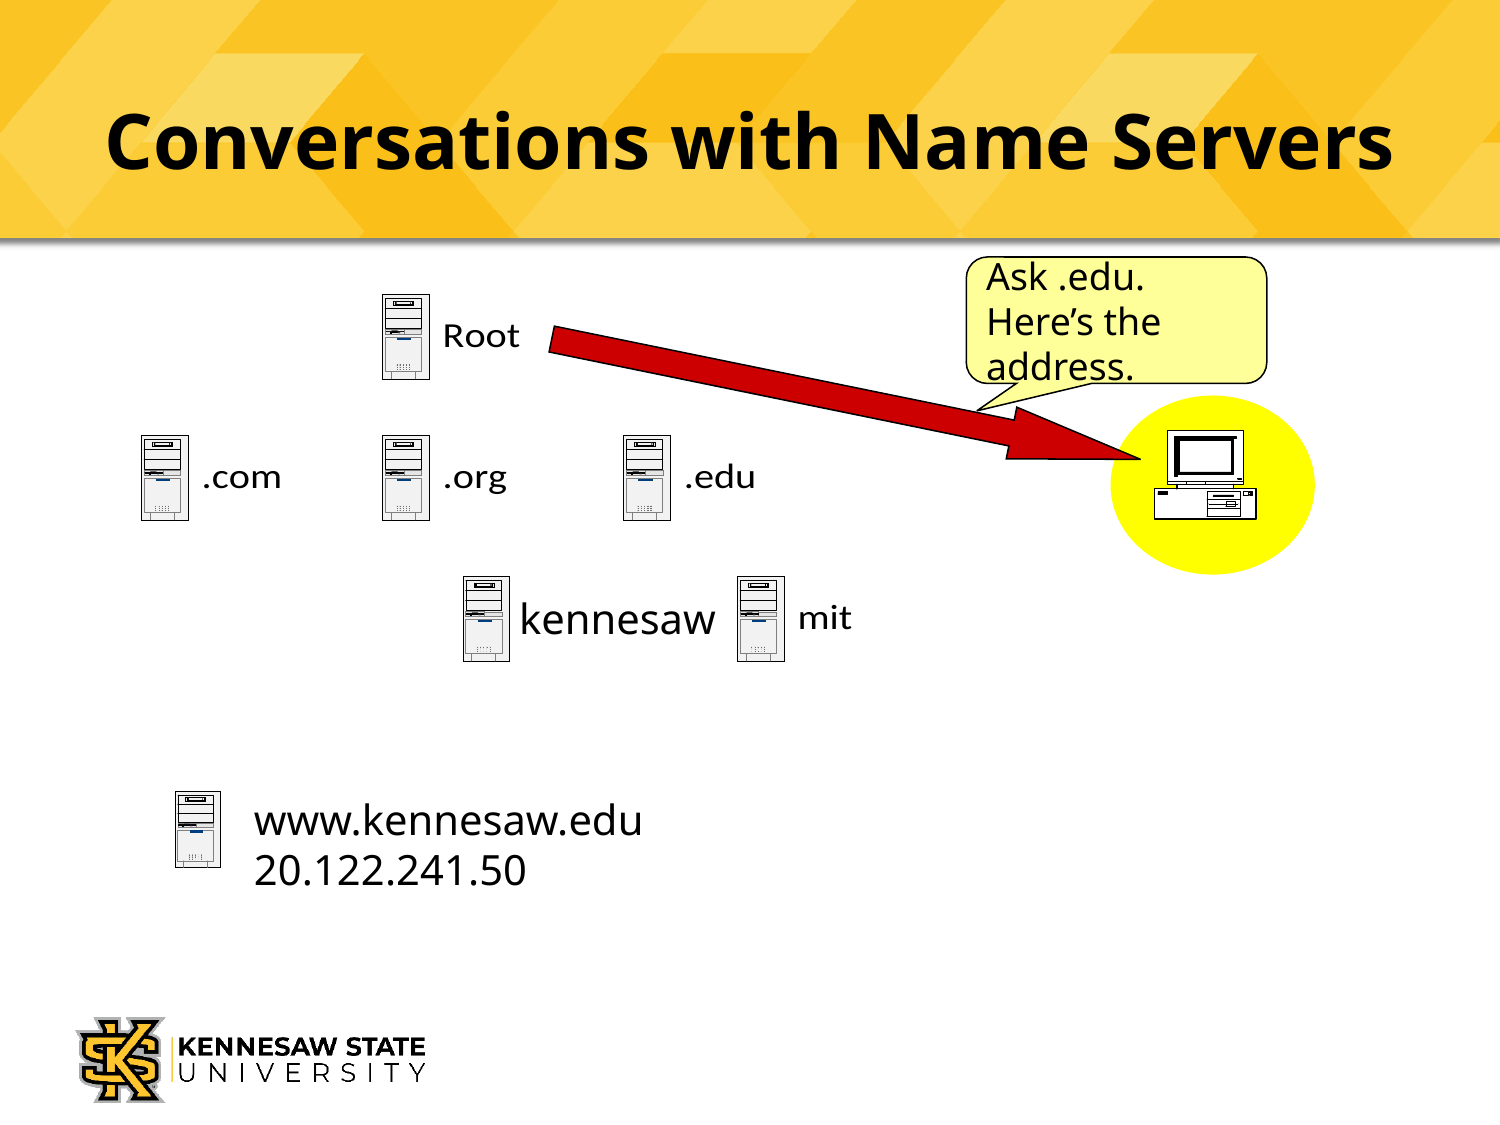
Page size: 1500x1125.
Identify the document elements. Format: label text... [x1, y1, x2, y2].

text_box [1136, 395, 1315, 541]
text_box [1122, 426, 1289, 546]
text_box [170, 781, 516, 877]
picture [0, 0, 1500, 251]
text_box www.kennesaw.edu 20.122.241.50 [254, 784, 1087, 903]
text_box [863, 389, 1117, 460]
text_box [136, 289, 859, 666]
text_box [1147, 554, 1278, 575]
text_box Ask .edu. Here’s the address. [966, 256, 1267, 411]
picture [75, 1017, 425, 1103]
title Conversations with Name Servers [75, 45, 1425, 233]
text_box [1110, 460, 1117, 517]
